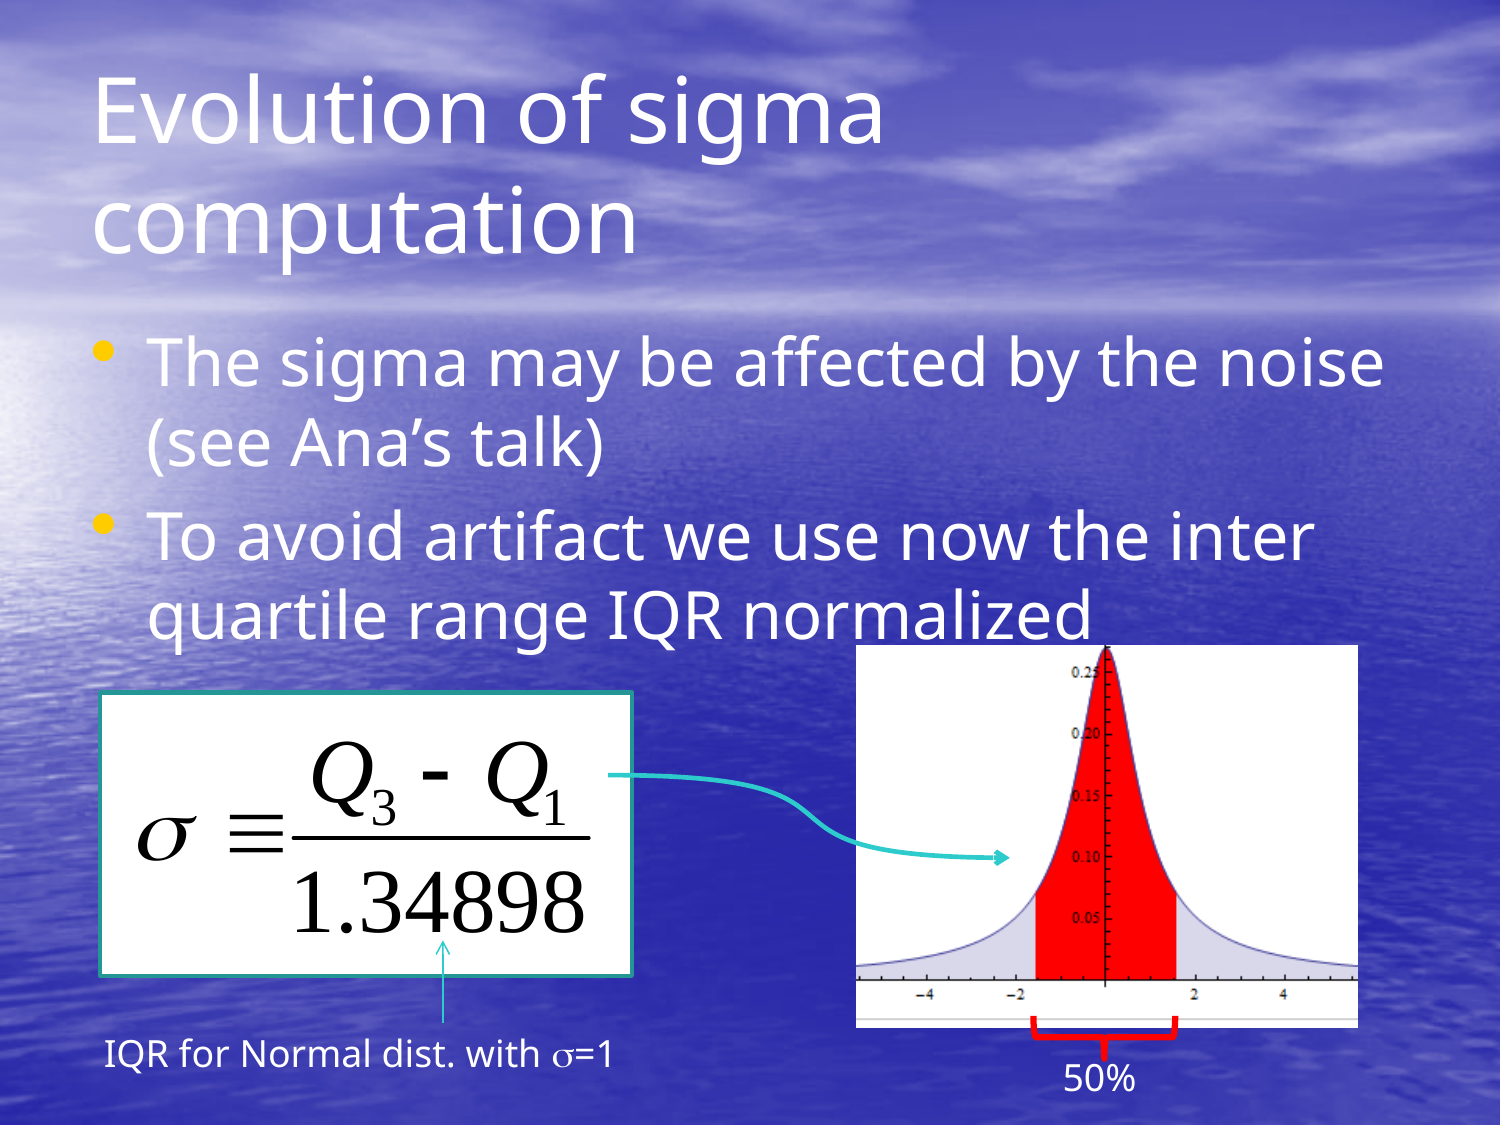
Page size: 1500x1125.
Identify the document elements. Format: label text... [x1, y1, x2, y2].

text_box [1034, 1036, 1175, 1046]
text_box 50% [1047, 1046, 1152, 1107]
picture [856, 644, 1359, 1029]
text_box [123, 715, 605, 953]
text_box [608, 774, 1011, 858]
title Evolution of sigma computation [74, 47, 1426, 276]
list The sigma may be affected by the noise (see Ana’s talk) To avoid artifact we use now the inter quartile range IQR normalized [74, 312, 1426, 988]
text_box IQR for Normal dist. with =1 [88, 1023, 633, 1083]
